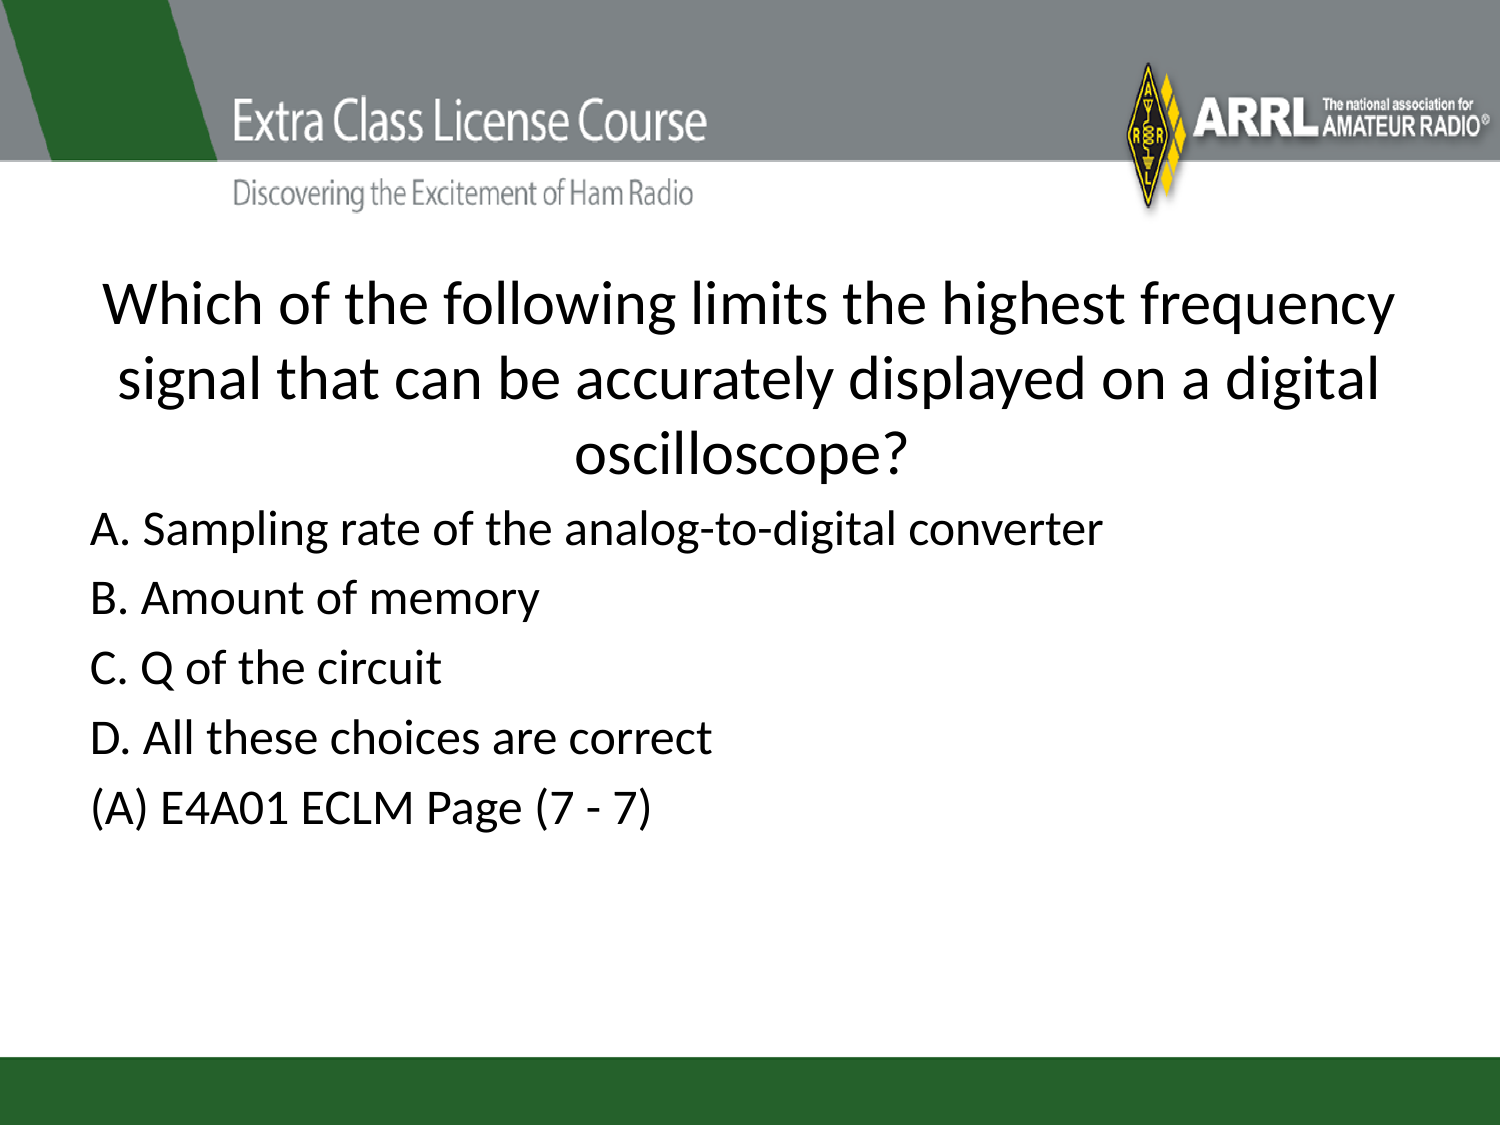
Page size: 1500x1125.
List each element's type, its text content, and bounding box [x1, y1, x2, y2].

list A. Sampling rate of the analog-to-digital converter B. Amount of memory C. Q of the circuit D. All these choices are correct (A) E4A01 ECLM Page (7 - 7) [75, 487, 1425, 1005]
picture [0, 0, 1500, 1125]
title Which of the following limits the highest frequency signal that can be accurately displayed on a digital oscilloscope? [75, 254, 1425, 435]
